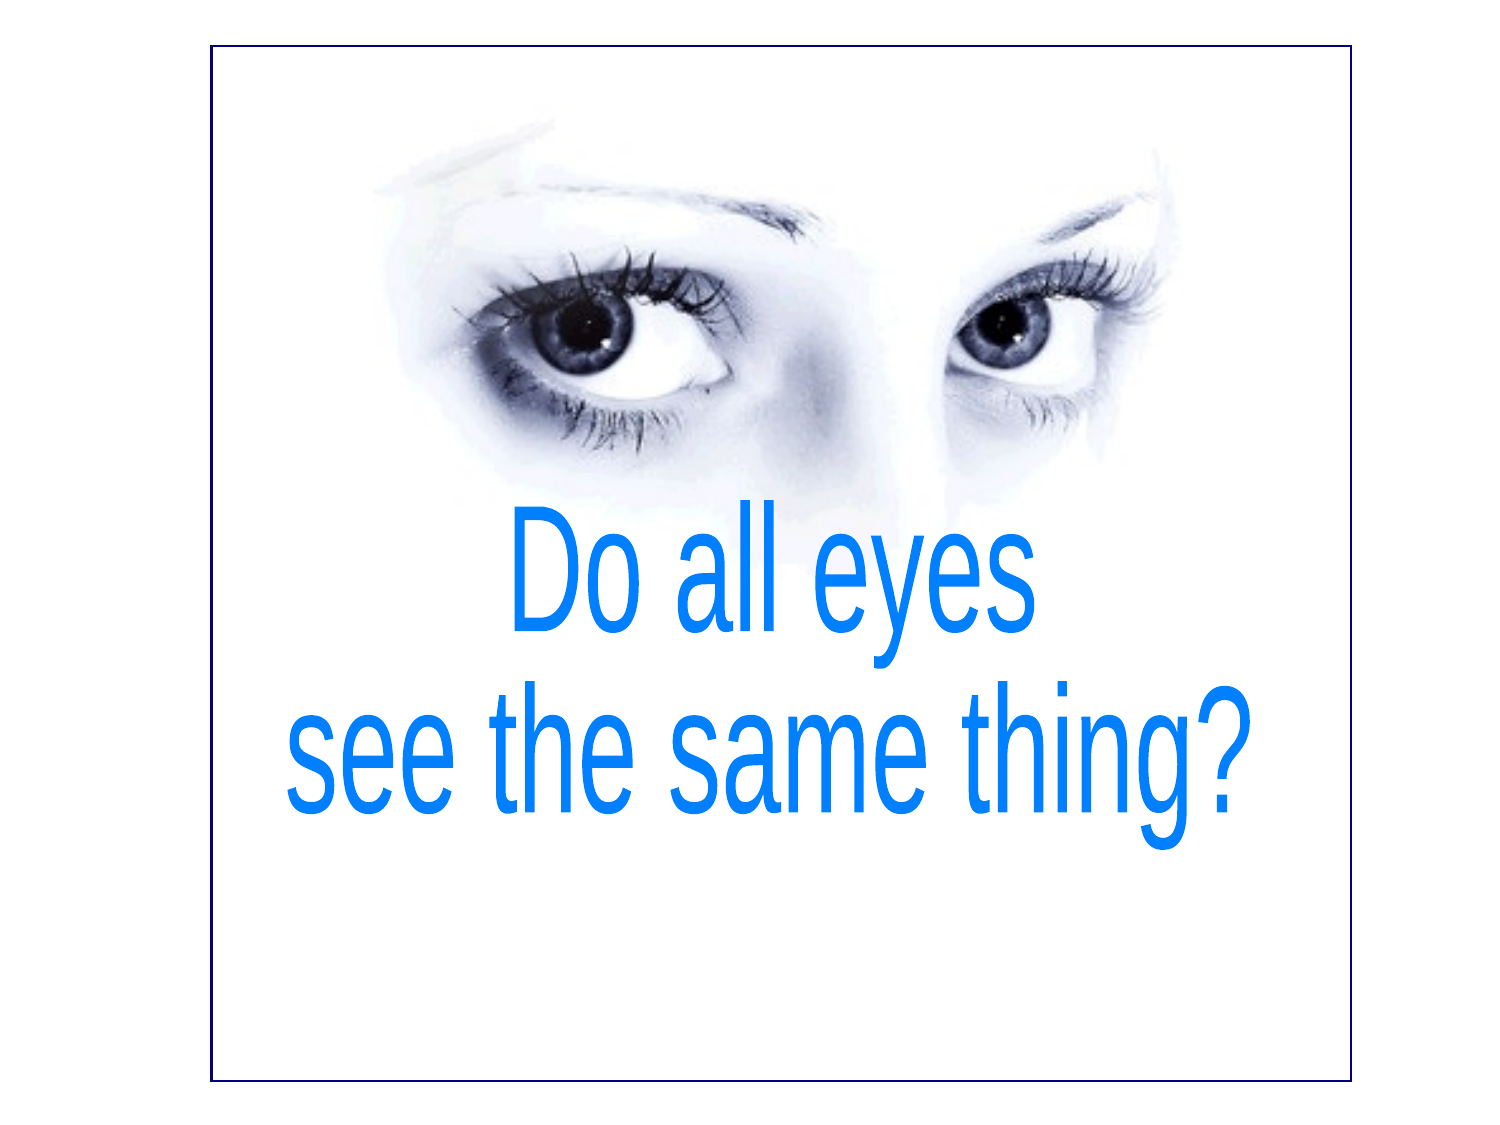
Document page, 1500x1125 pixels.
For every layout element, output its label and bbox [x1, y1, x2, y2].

picture [212, 46, 1351, 1081]
